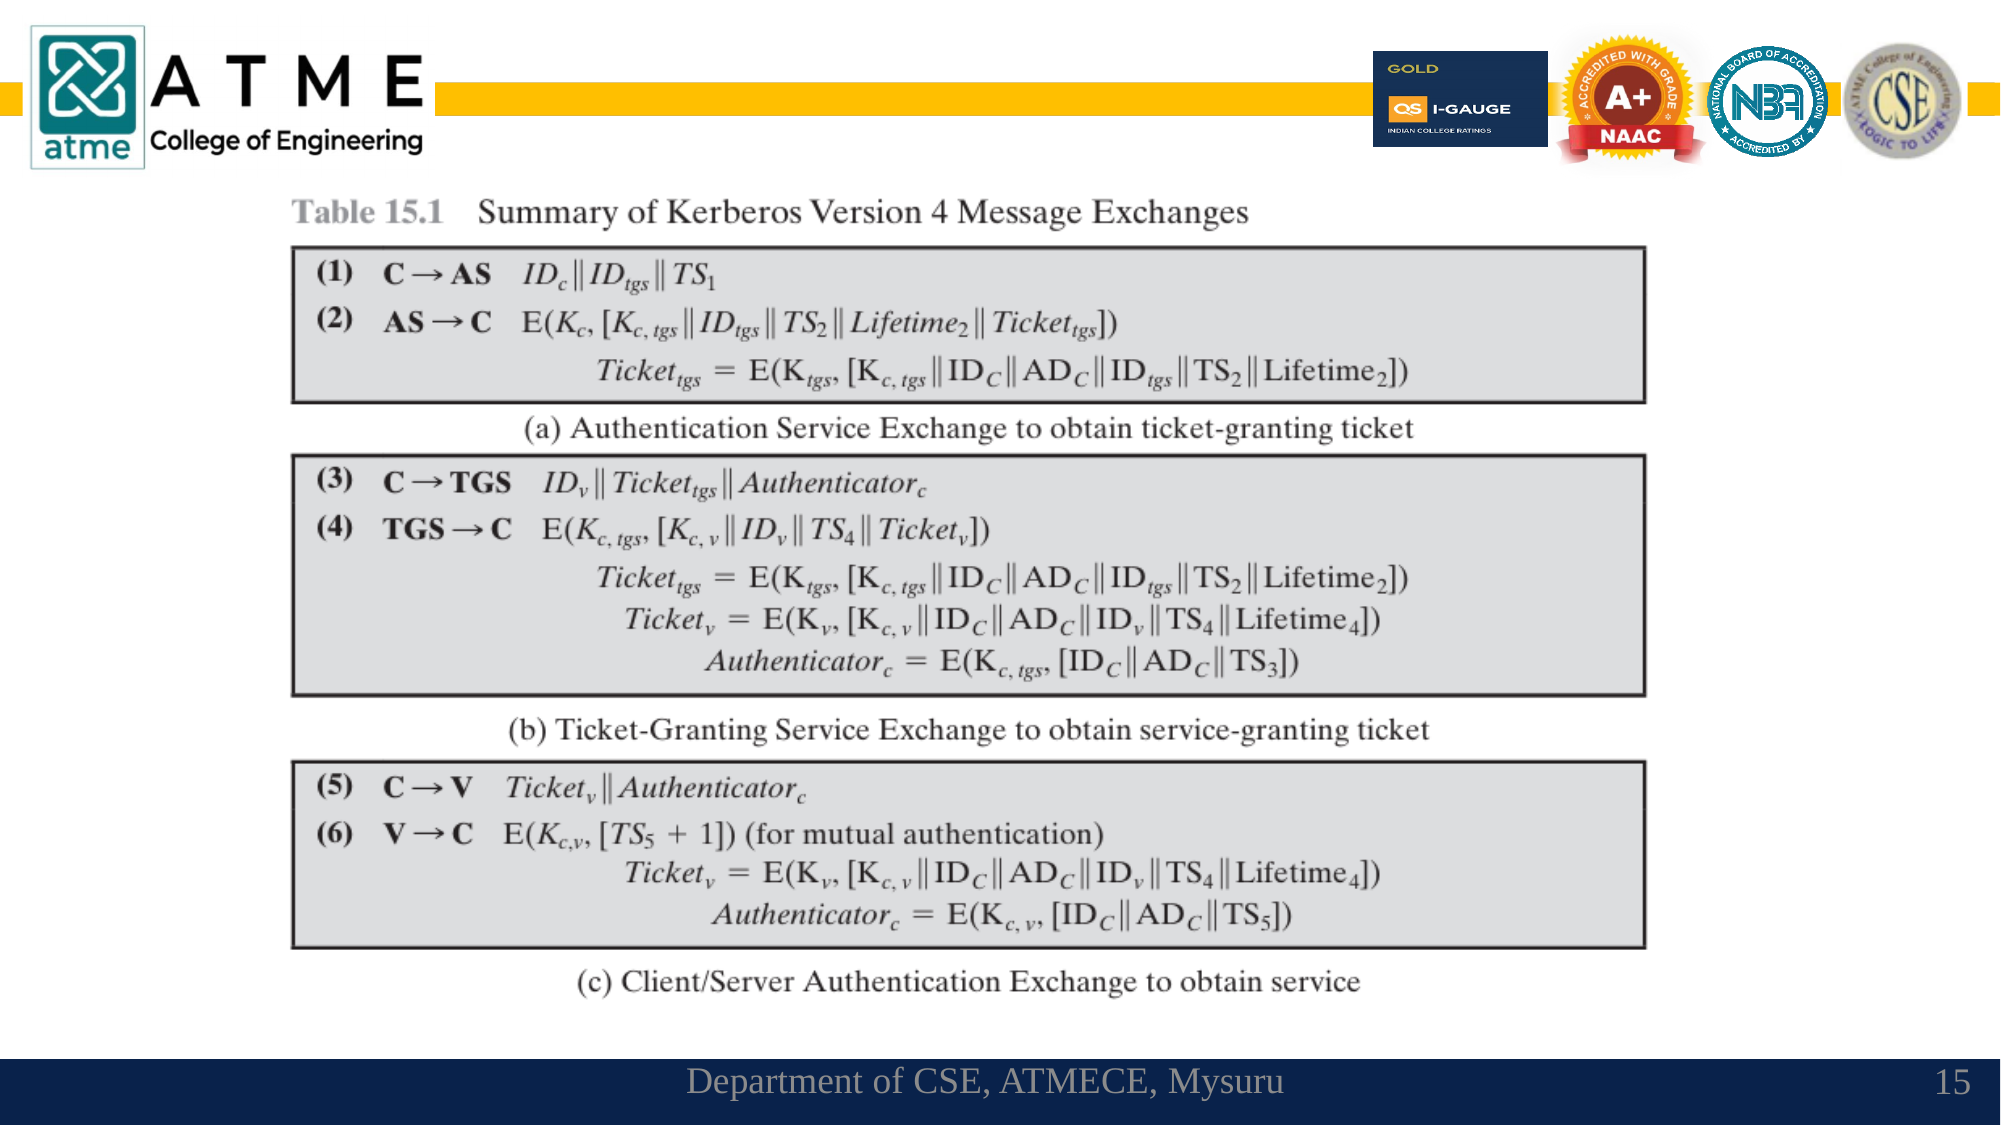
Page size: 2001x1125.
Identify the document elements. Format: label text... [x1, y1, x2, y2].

slide_number 15 [1511, 1057, 1972, 1103]
footer Department of CSE, ATMECE, Mysuru [501, 1056, 1470, 1102]
picture [275, 188, 1691, 1035]
picture [1840, 26, 1968, 176]
picture [0, 1059, 2001, 1125]
picture [1373, 20, 1828, 180]
picture [22, 15, 435, 178]
